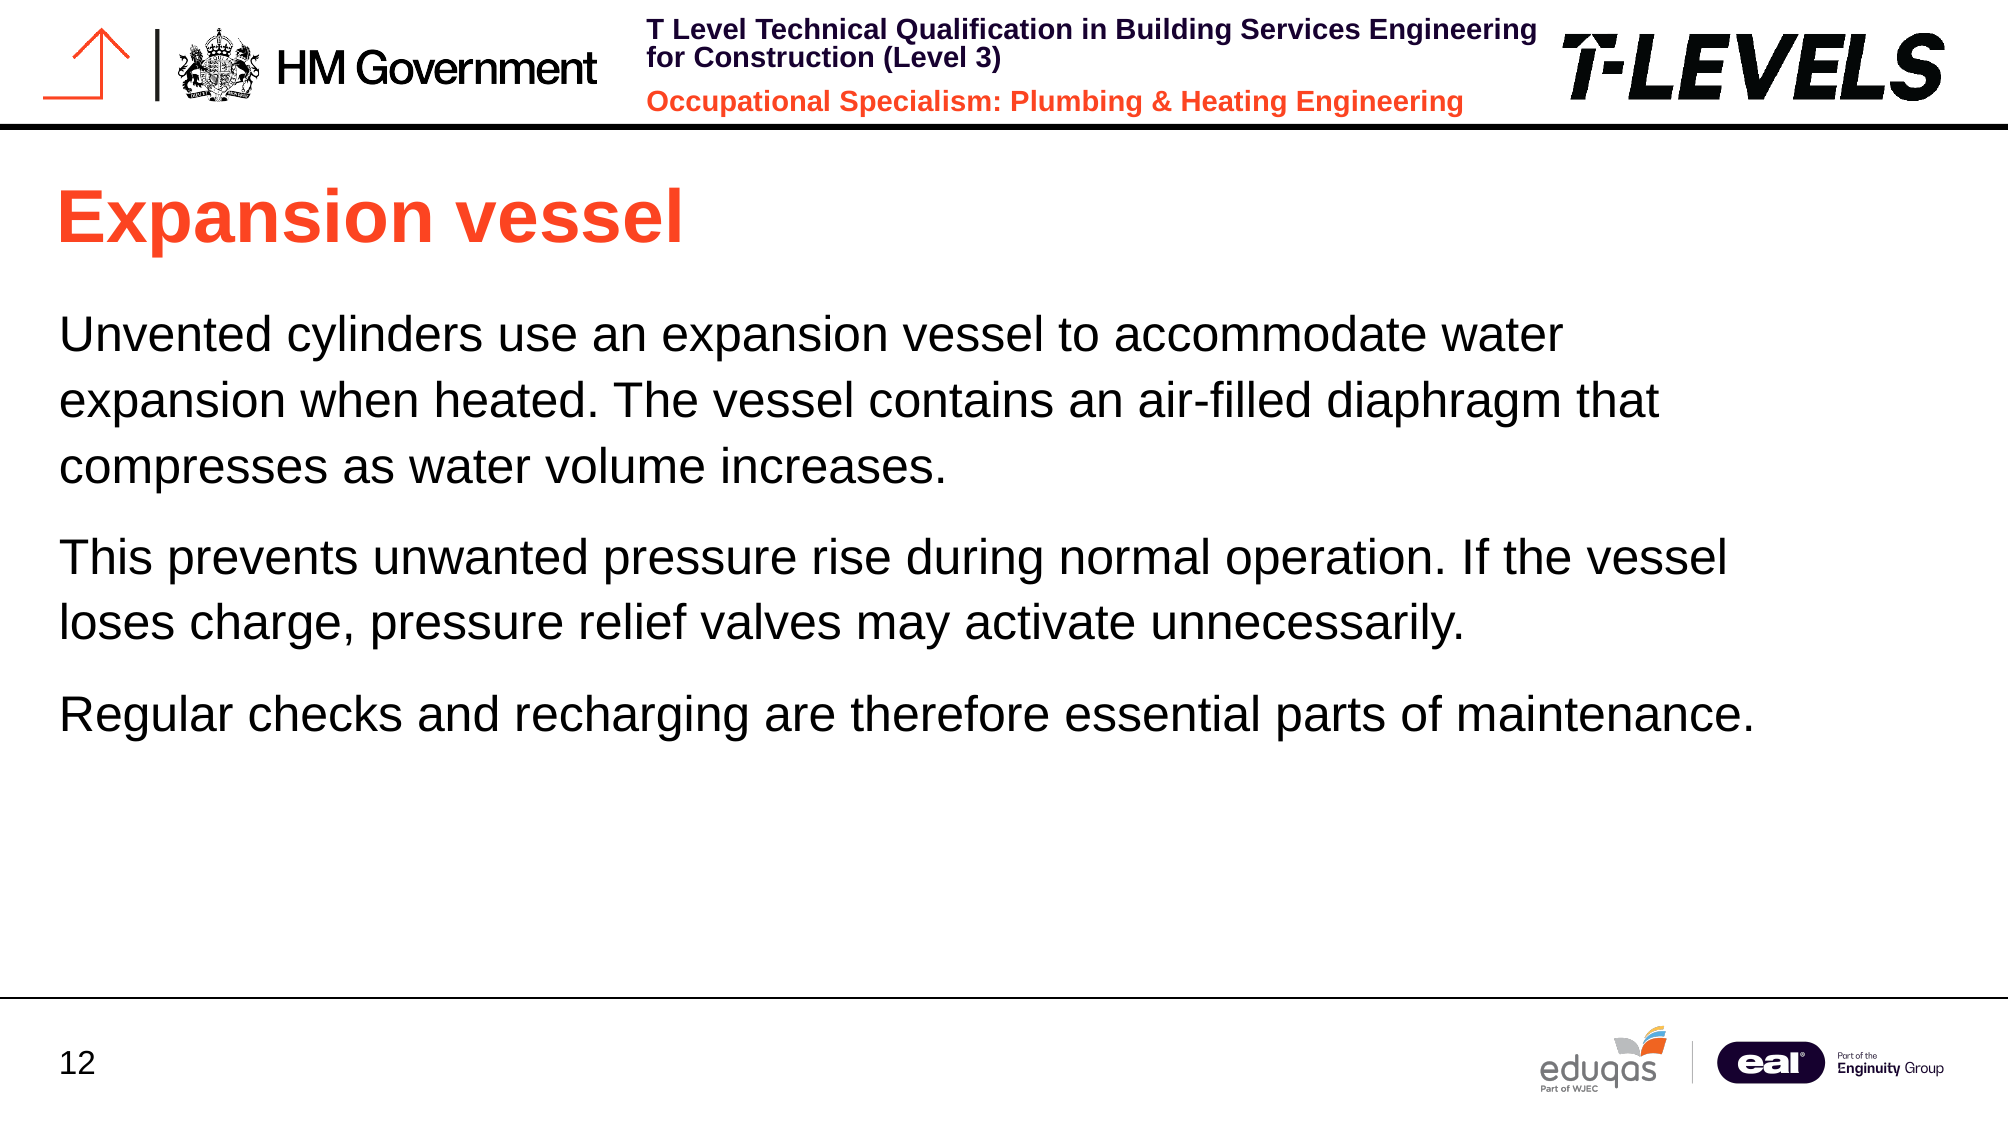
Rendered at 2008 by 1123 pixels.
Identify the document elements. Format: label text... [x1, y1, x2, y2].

picture [1535, 1021, 1949, 1097]
picture [155, 28, 597, 102]
picture [1543, 25, 1964, 108]
title Expansion vessel [41, 111, 1949, 314]
picture [38, 27, 136, 100]
list Unvented cylinders use an expansion vessel to accommodate water expansion when heated. The vessel contains an air-filled diaphragm that compresses as water volume increases. This prevents unwanted pressure rise during normal operation. If the vessel loses charge, pressure relief valves may activate unnecessarily. Regular checks and recharging are therefore essential parts of maintenance. [59, 295, 1765, 975]
